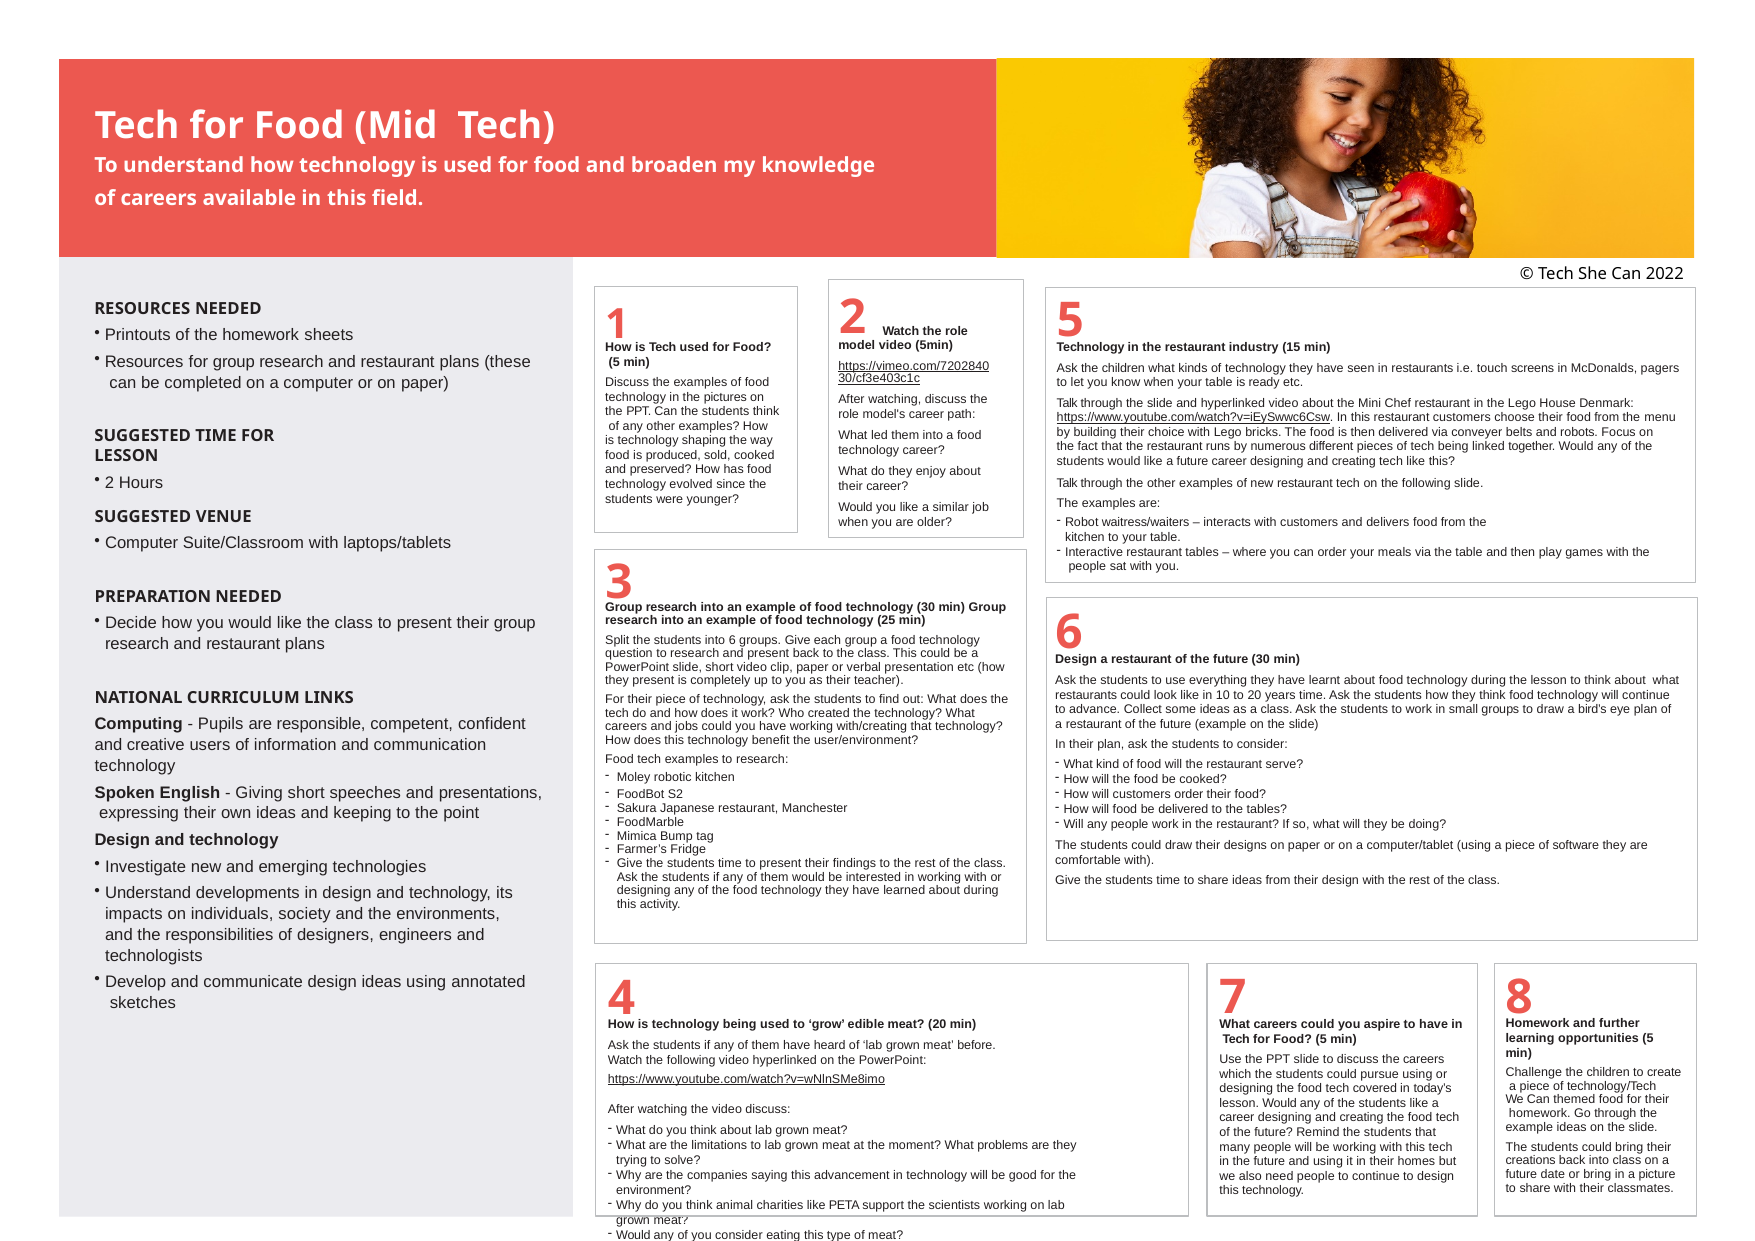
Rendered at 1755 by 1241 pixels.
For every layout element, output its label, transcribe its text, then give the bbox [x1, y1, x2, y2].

text_box © Tech She Can 2022 [1430, 255, 1717, 290]
text_box NATIONAL CURRICULUM LINKS Computing - Pupils are responsible, competent, confident and creative users of information and communication technology Spoken English - Giving short speeches and presentations, expressing their own ideas and keeping to the point Design and technology Investigate new and emerging technologies Understand developments in design and technology, its impacts on individuals, society and the environments, and the responsibilities of designers, engineers and technologists Develop and communicate design ideas using annotated sketches [92, 677, 545, 1016]
text_box 3 [605, 548, 637, 592]
text_box [828, 279, 1024, 538]
title Tech for Food (Mid Tech) [92, 210, 608, 309]
text_box [1046, 597, 1698, 941]
text_box SUGGESTED TIME FOR LESSON 2 Hours [92, 416, 338, 475]
text_box PREPARATION NEEDED Decide how you would like the class to present their group research and restaurant plans [92, 576, 543, 656]
picture [996, 58, 1695, 258]
text_box To understand how technology is used for food and broaden my knowledge of careers available in this field. [92, 140, 899, 210]
text_box 2 [838, 283, 872, 345]
text_box SUGGESTED VENUE Computer Suite/Classroom with laptops/tablets [92, 496, 462, 555]
text_box Watch the role model video (5min) https://vimeo.com/720284030/cf3e403c1c After watching, discuss the role model's career path: What led them into a food technology career? What do they enjoy about their career? Would you like a similar job when you are older? [838, 320, 1003, 486]
text_box How is Tech used for Food? (5 min) Discuss the examples of food technology in the pictures on the PPT. Can the students think of any other examples? How is technology shaping the way food is produced, sold, cooked and preserved? How has food technology evolved since the students were younger? [605, 336, 784, 508]
text_box 1 [605, 265, 862, 328]
text_box Technology in the restaurant industry (15 min) Ask the children what kinds of technology they have seen in restaurants i.e. touch screens in McDonalds, pagers to let you know when your table is ready etc. Talk through the slide and hyperlinked video about the Mini Chef restaurant in the Lego House Denmark: https://www.youtube.com/watch?v=iEySwwc6Csw. In this restaurant customers choose their food from the menu by building their choice with Lego bricks. The food is then delivered via conveyer belts and robots. Focus on the fact that the restaurant runs by numerous different pieces of tech being linked together. Would any of the students would like a future career designing and creating tech like this? Talk through the other examples of new restaurant tech on the following slide. The examples are: Robot waitress/waiters – interacts with customers and delivers food from the kitchen to your table. Interactive restaurant tables – where you can order your meals via the table and then play games with the people sat with you. [1056, 331, 1687, 567]
text_box [1045, 287, 1696, 583]
text_box What careers could you aspire to have in Tech for Food? (5 min) Use the PPT slide to discuss the careers which the students could pursue using or designing the food tech covered in today’s lesson. Would any of the students like a career designing and creating the food tech of the future? Remind the students that many people will be working with this tech in the future and using it in their homes but we also need people to continue to design this technology. [1219, 1025, 1465, 1199]
text_box [595, 963, 1189, 1217]
text_box 7 8 [1219, 963, 1539, 1025]
text_box Homework and further learning opportunities (5 min) Challenge the children to create a piece of technology/Tech We Can themed food for their homework. Go through the example ideas on the slide. The students could bring their creations back into class on a future date or bring in a picture to share with their classmates. [1505, 1012, 1686, 1183]
title Tech for Food (Mid Tech) [92, 99, 608, 140]
text_box RESOURCES NEEDED Printouts of the homework sheets Resources for group research and restaurant plans (these can be completed on a computer or on paper) [92, 288, 535, 394]
text_box Group research into an example of food technology (30 min) Group research into an example of food technology (25 min) Split the students into 6 groups. Give each group a food technology question to research and present back to the class. This could be a PowerPoint slide, short video clip, paper or verbal presentation etc (how they present is completely up to you as their teacher). For their piece of technology, ask the students to find out: What does the tech do and how does it work? Who created the technology? What careers and jobs could you have working with/creating that technology? How does this technology benefit the user/environment? Food tech examples to research: Moley robotic kitchen FoodBot S2 Sakura Japanese restaurant, Manchester FoodMarble Mimica Bump tag Farmer’s Fridge Give the students time to present their findings to the rest of the class. Ask the students if any of them would be interested in working with or designing any of the food technology they have learned about during this activity. [605, 592, 1020, 934]
text_box 5 [1056, 286, 1090, 331]
text_box 6 [1055, 599, 1088, 643]
text_box Design a restaurant of the future (30 min) Ask the students to use everything they have learnt about food technology during the lesson to think about what restaurants could look like in 10 to 20 years time. Ask the students how they think food technology will continue to advance. Collect some ideas as a class. Ask the students to work in small groups to draw a bird’s eye plan of a restaurant of the future (example on the slide) In their plan, ask the students to consider: What kind of food will the restaurant serve? How will the food be cooked? How will customers order their food? How will food be delivered to the tables? Will any people work in the restaurant? If so, what will they be doing? The students could draw their designs on paper or on a computer/tablet (using a piece of software they are comfortable with). Give the students time to share ideas from their design with the rest of the class. [1055, 643, 1685, 911]
text_box [1494, 963, 1697, 1217]
